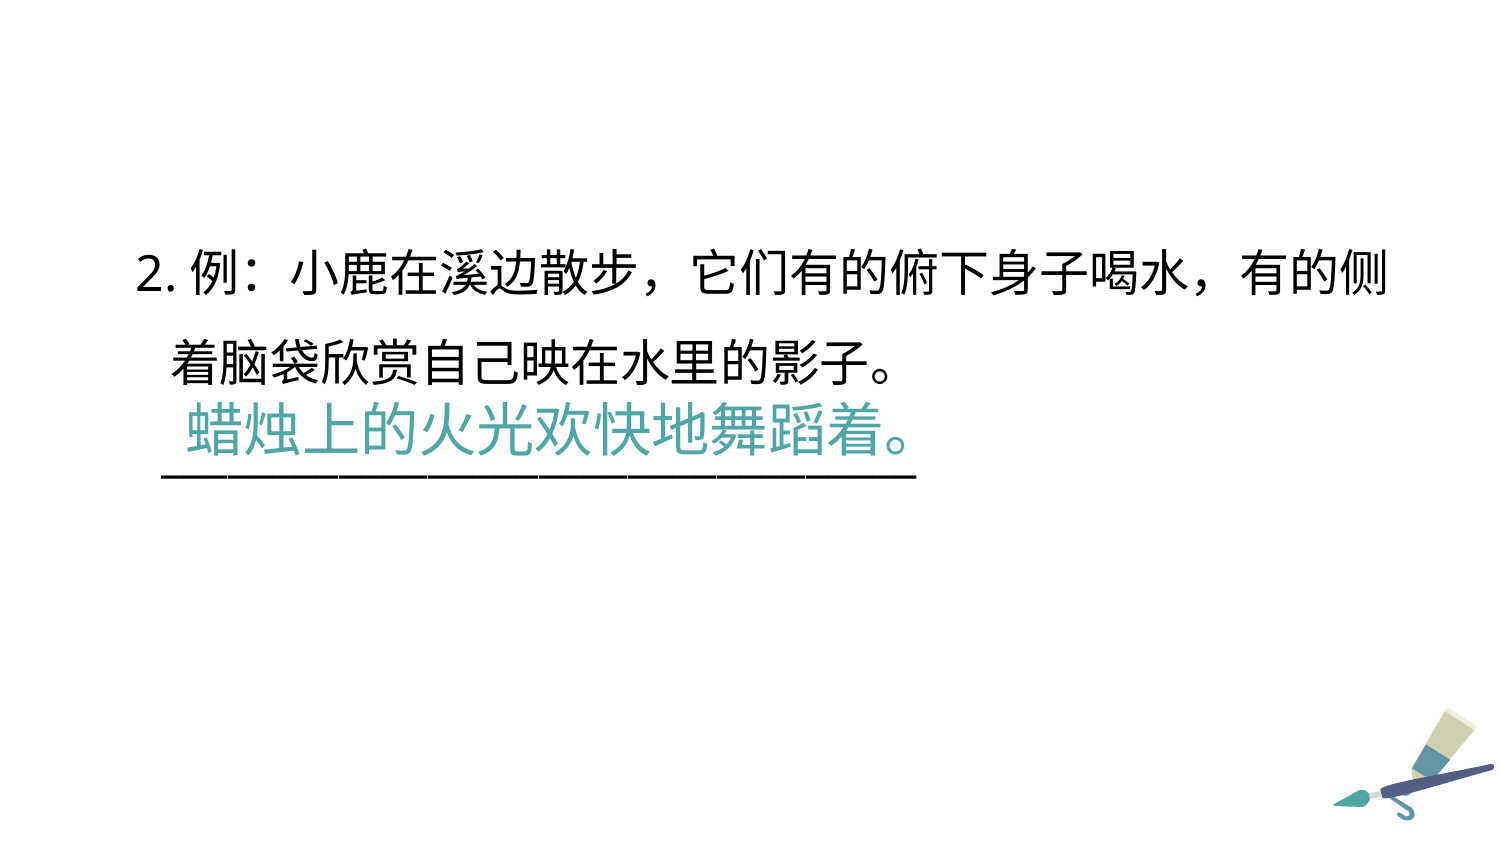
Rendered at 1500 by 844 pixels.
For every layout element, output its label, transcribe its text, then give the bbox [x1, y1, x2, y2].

text_box 2.例：小鹿在溪边散步，它们有的俯下身子喝水，有的侧 着脑袋欣赏自己映在水里的影子。 __________________________________ [120, 204, 1428, 490]
text_box 蜡烛上的火光欢快地舞蹈着。 [170, 385, 958, 471]
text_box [1358, 708, 1481, 844]
